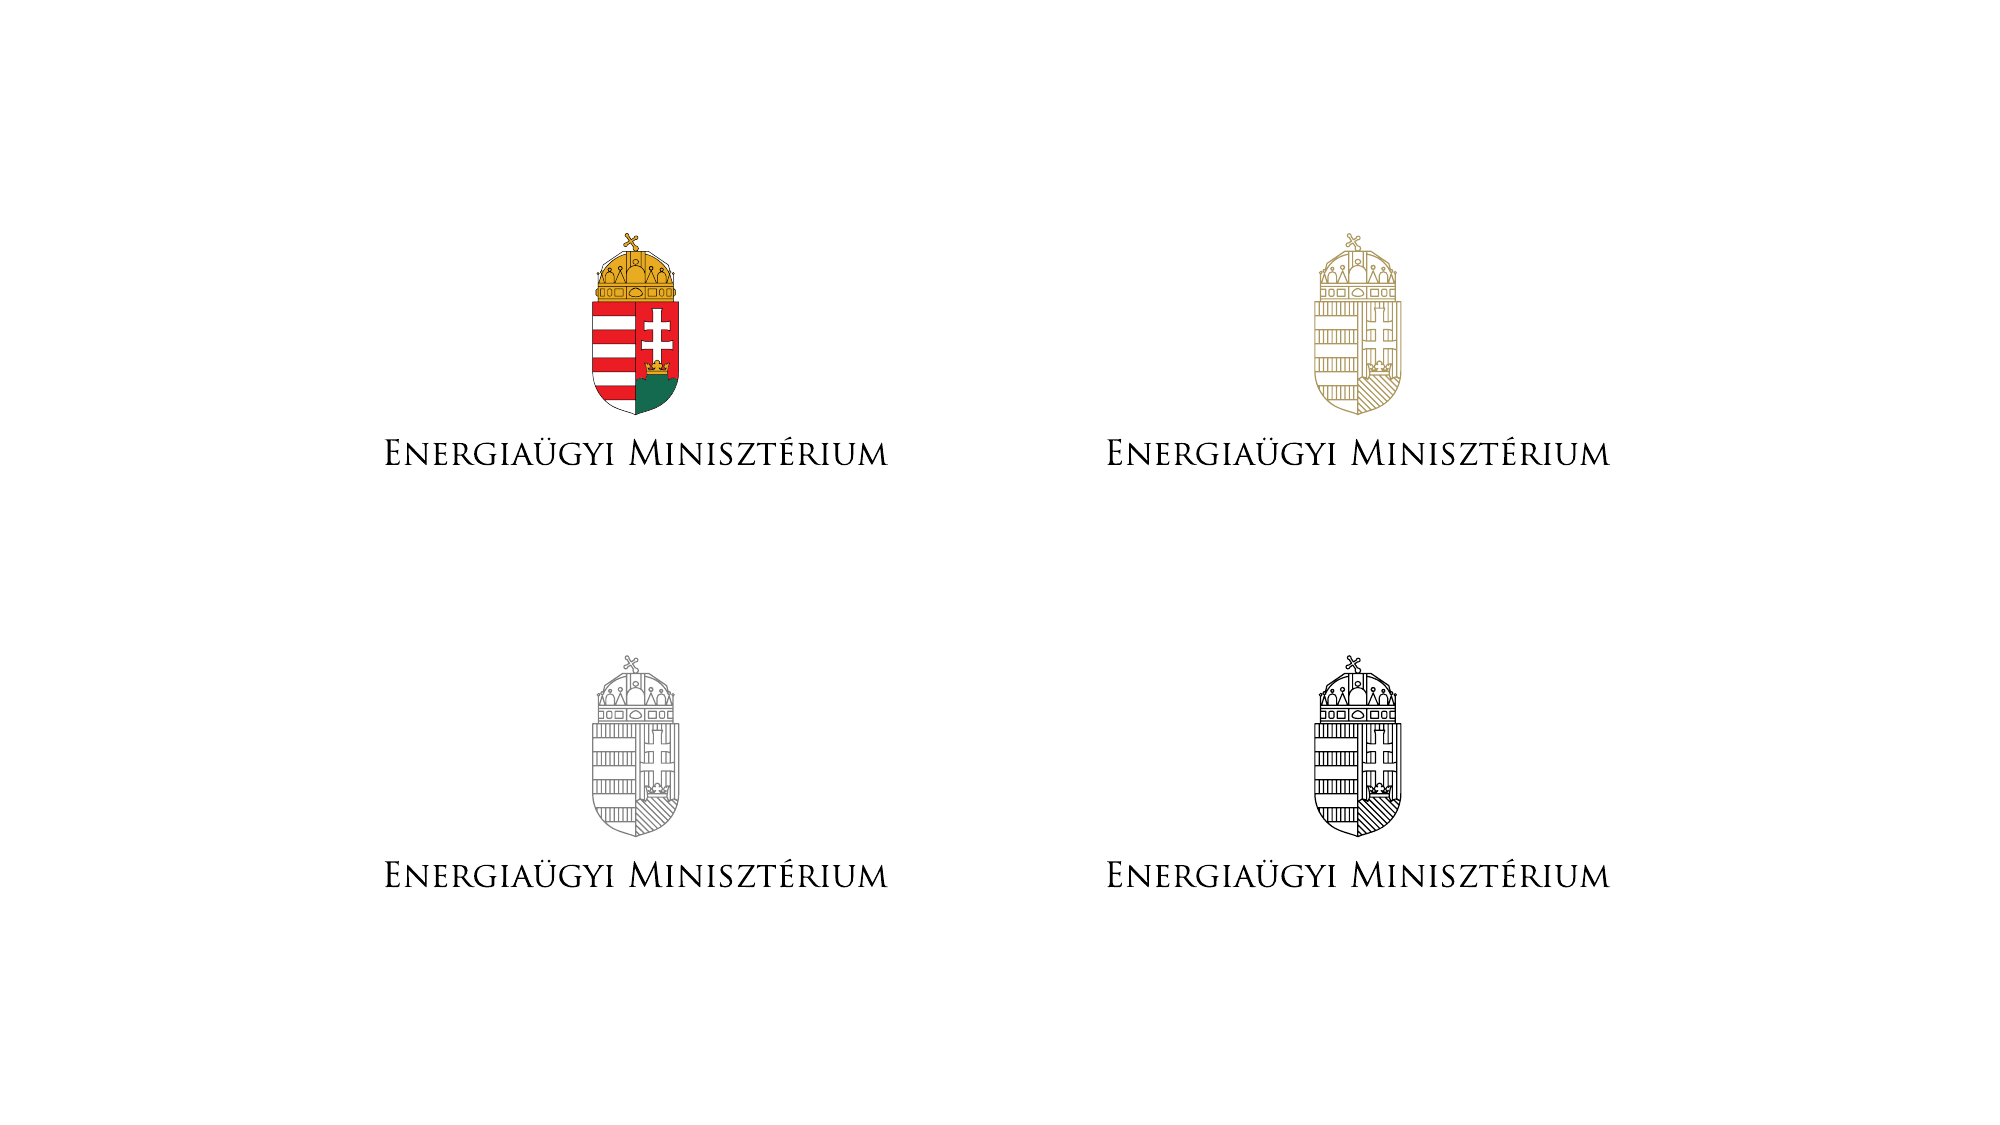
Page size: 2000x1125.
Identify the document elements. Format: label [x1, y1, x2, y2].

picture [1062, 625, 1660, 922]
picture [340, 203, 938, 500]
picture [340, 625, 938, 922]
picture [1062, 203, 1660, 500]
